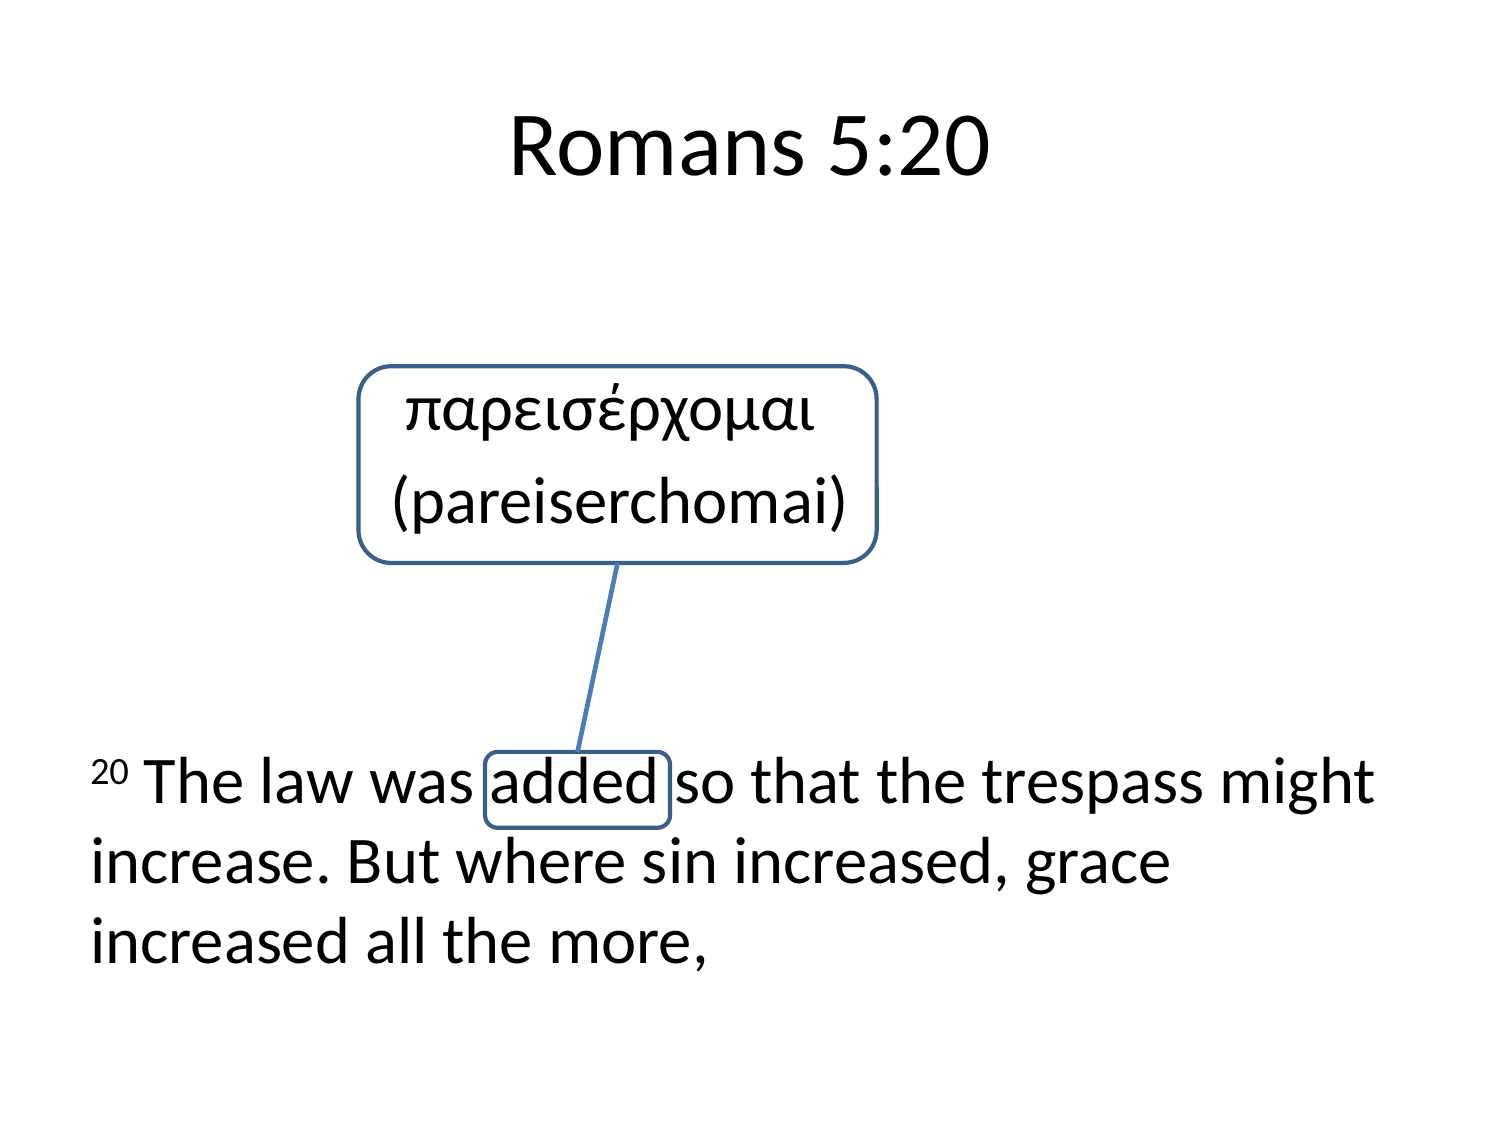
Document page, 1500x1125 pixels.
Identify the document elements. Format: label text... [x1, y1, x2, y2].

title Romans 5:20 [75, 45, 1425, 233]
list παρεισέρχομαι (pareiserchomai) 20 The law was added so that the trespass might increase. But where sin increased, grace increased all the more, [75, 262, 1425, 1005]
text_box [356, 364, 879, 566]
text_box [577, 562, 618, 753]
text_box [482, 749, 673, 830]
